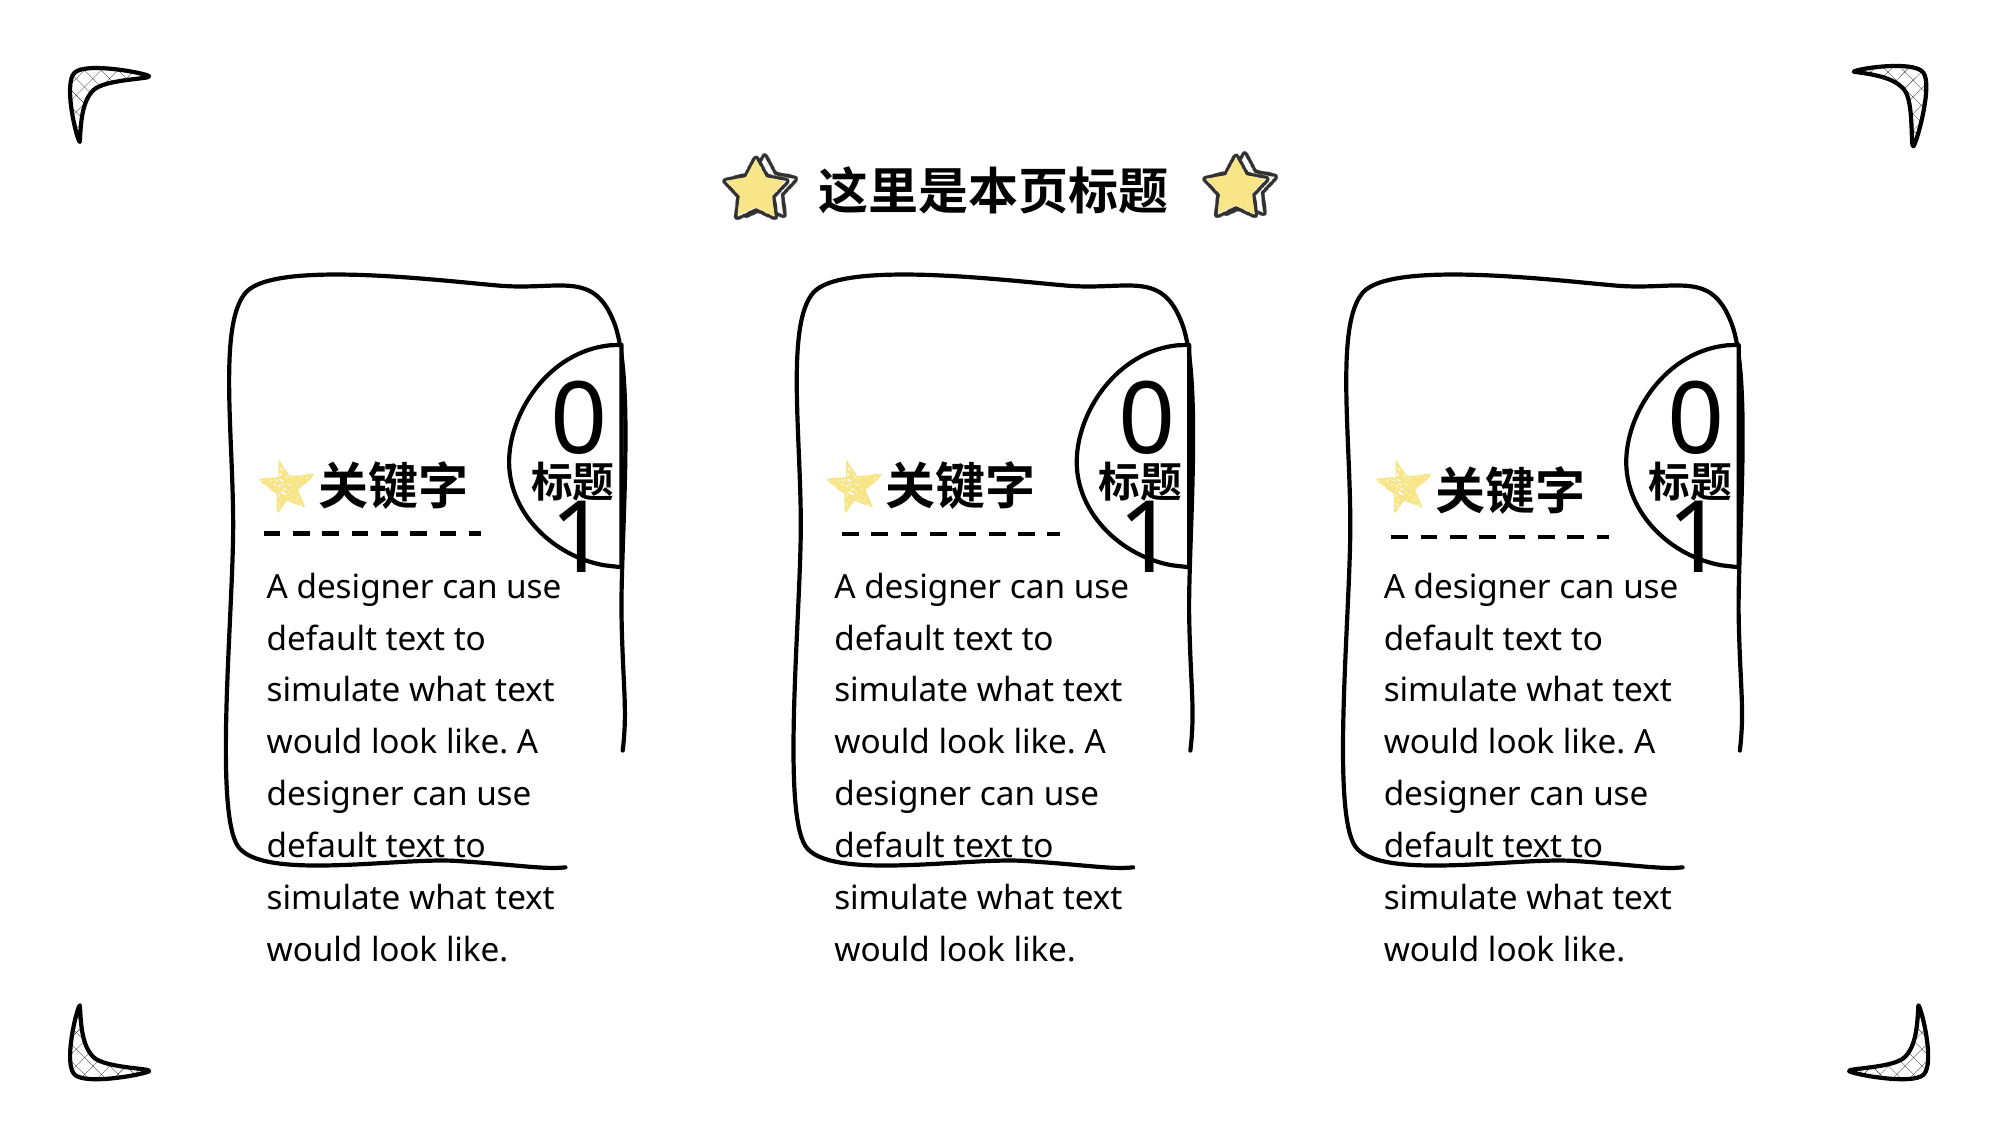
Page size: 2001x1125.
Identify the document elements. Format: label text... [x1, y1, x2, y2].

text_box 01 [536, 514, 632, 601]
text_box 01 [1653, 345, 1749, 448]
text_box [1341, 273, 1738, 858]
text_box [609, 601, 626, 779]
text_box [826, 459, 882, 514]
text_box [224, 273, 621, 858]
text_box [1202, 151, 1278, 218]
text_box 关键字 [303, 447, 536, 522]
text_box 这里是本页标题 [801, 151, 1186, 227]
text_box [722, 153, 798, 220]
text_box 标题 [501, 448, 645, 514]
text_box [1626, 386, 1653, 448]
text_box [1376, 459, 1432, 514]
text_box A designer can use default text to simulate what text would look like. A designer can use default text to simulate what text would look like. [1369, 545, 1727, 976]
text_box [1727, 601, 1744, 777]
text_box [258, 459, 314, 514]
text_box 01 [1103, 514, 1200, 601]
text_box [1852, 64, 1928, 148]
text_box [509, 386, 536, 447]
text_box [792, 273, 1189, 858]
text_box 关键字 [1420, 451, 1653, 527]
text_box 标题 [1069, 448, 1212, 514]
text_box [1076, 387, 1103, 447]
text_box [1177, 601, 1194, 778]
text_box A designer can use default text to simulate what text would look like. A designer can use default text to simulate what text would look like. [819, 545, 1177, 976]
text_box 关键字 [871, 447, 1103, 522]
text_box A designer can use default text to simulate what text would look like. A designer can use default text to simulate what text would look like. [251, 545, 609, 976]
text_box [69, 66, 151, 143]
text_box [1097, 522, 1103, 529]
text_box 01 [1653, 514, 1749, 601]
text_box [1848, 1004, 1930, 1081]
text_box 标题 [1618, 448, 1762, 514]
text_box 01 [1103, 345, 1200, 448]
text_box [69, 1004, 151, 1081]
text_box [529, 522, 536, 530]
text_box 01 [536, 345, 632, 448]
